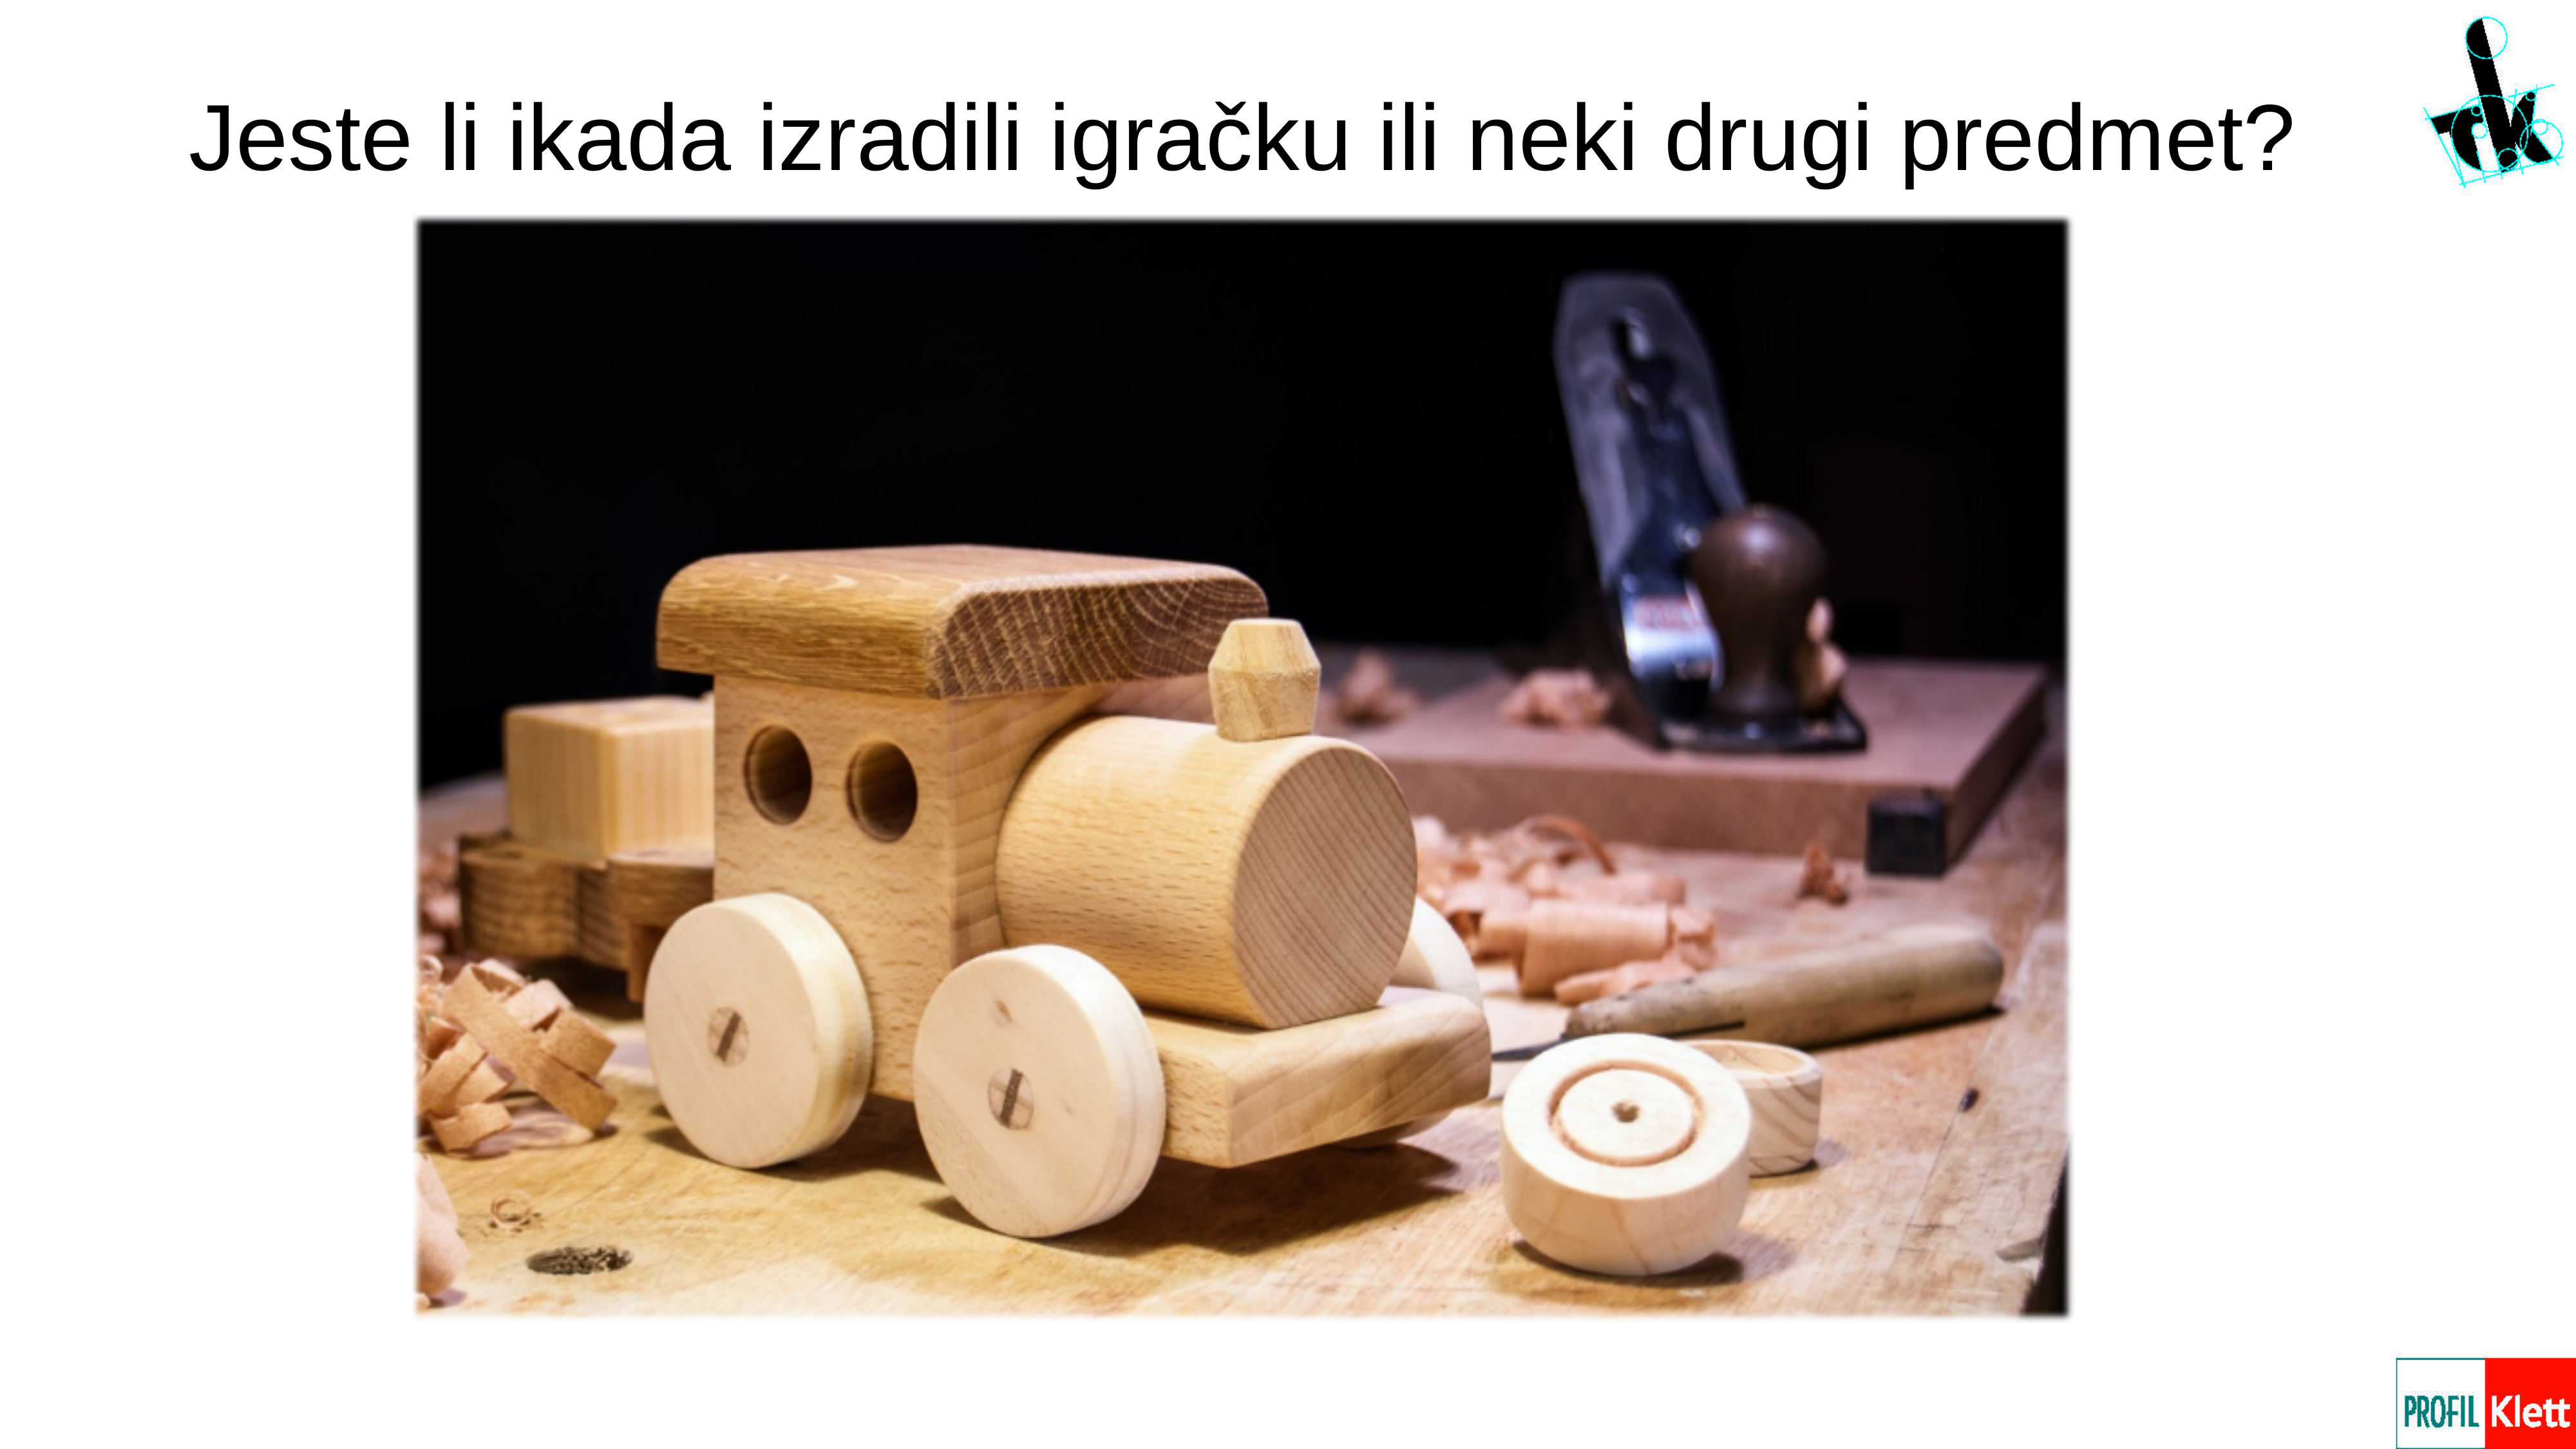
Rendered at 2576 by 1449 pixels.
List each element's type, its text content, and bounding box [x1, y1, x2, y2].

text_box Jeste li ikada izradili igračku ili neki drugi predmet? [184, 71, 2303, 194]
picture [0, 0, 2576, 1449]
